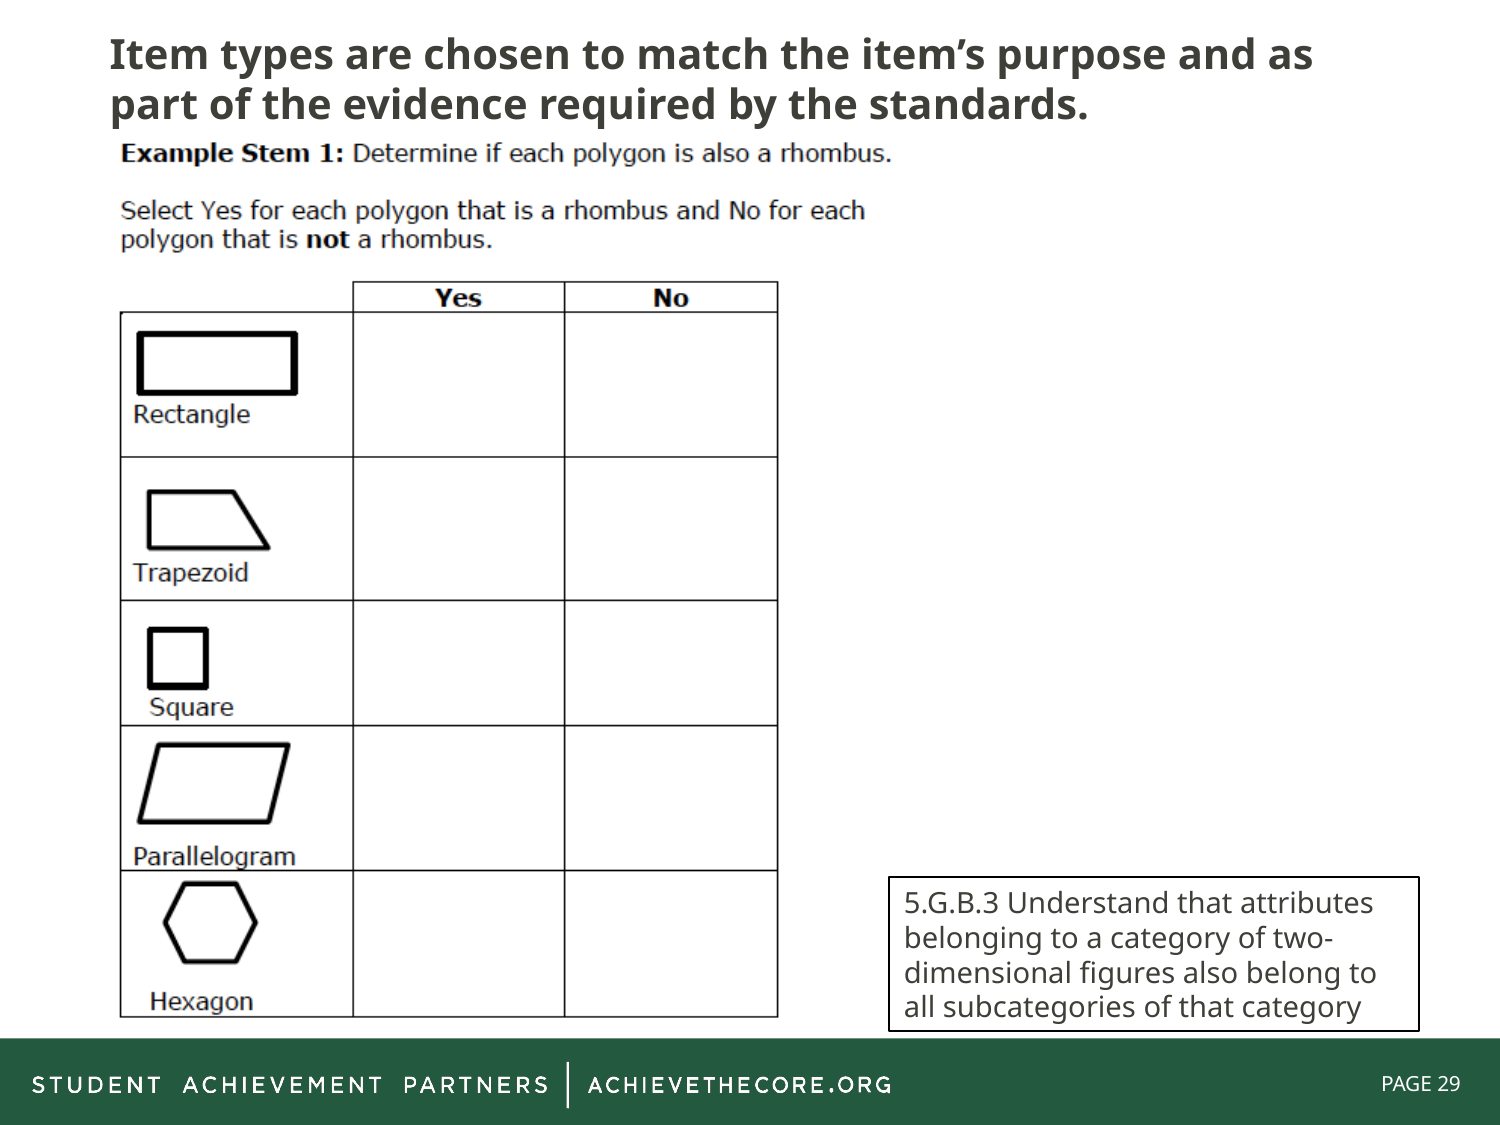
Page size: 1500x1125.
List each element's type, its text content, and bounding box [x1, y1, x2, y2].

picture [12, 1055, 911, 1112]
picture [111, 132, 907, 1034]
title Item types are chosen to match the item’s purpose and as part of the evidence required by the standards. [94, 3, 1419, 153]
text_box 5.G.B.3 Understand that attributes belonging to a category of two-dimensional figures also belong to all subcategories of that category [911, 876, 1419, 1032]
